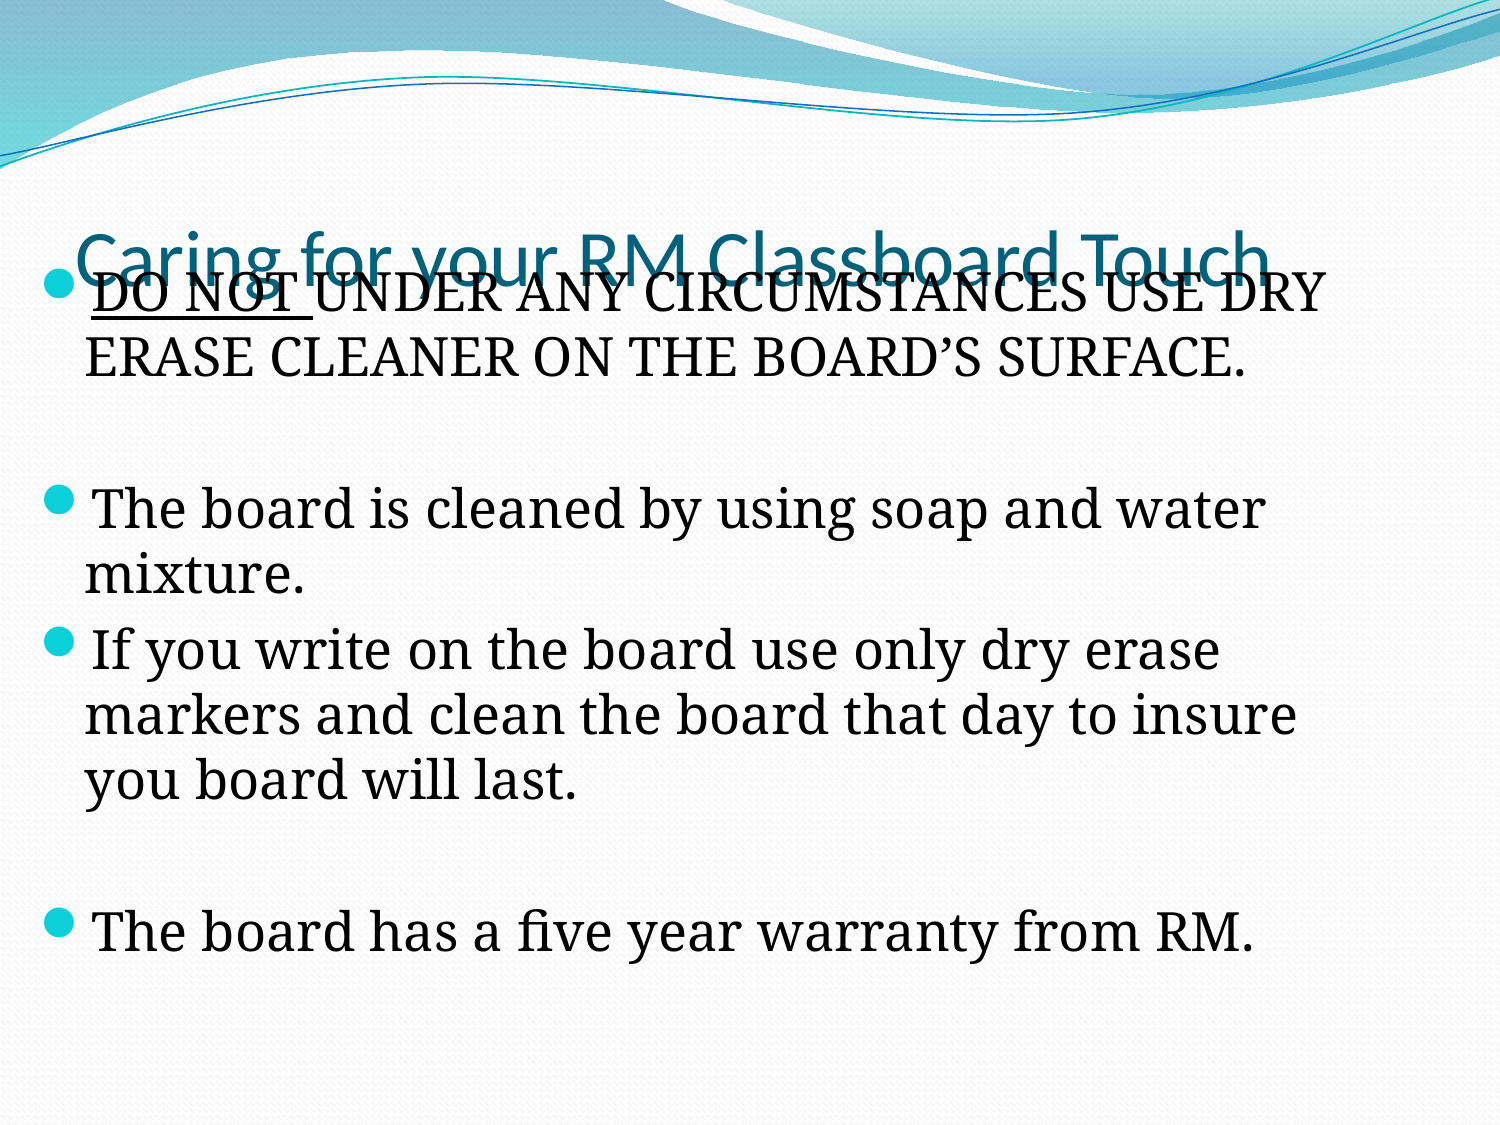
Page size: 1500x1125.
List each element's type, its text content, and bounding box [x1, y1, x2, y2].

list DO NOT UNDER ANY CIRCUMSTANCES USE DRY ERASE CLEANER ON THE BOARD’S SURFACE. The board is cleaned by using soap and water mixture. If you write on the board use only dry erase markers and clean the board that day to insure you board will last. The board has a five year warranty from RM. [24, 249, 1375, 1050]
title Caring for your RM Classboard Touch [75, 115, 1425, 303]
